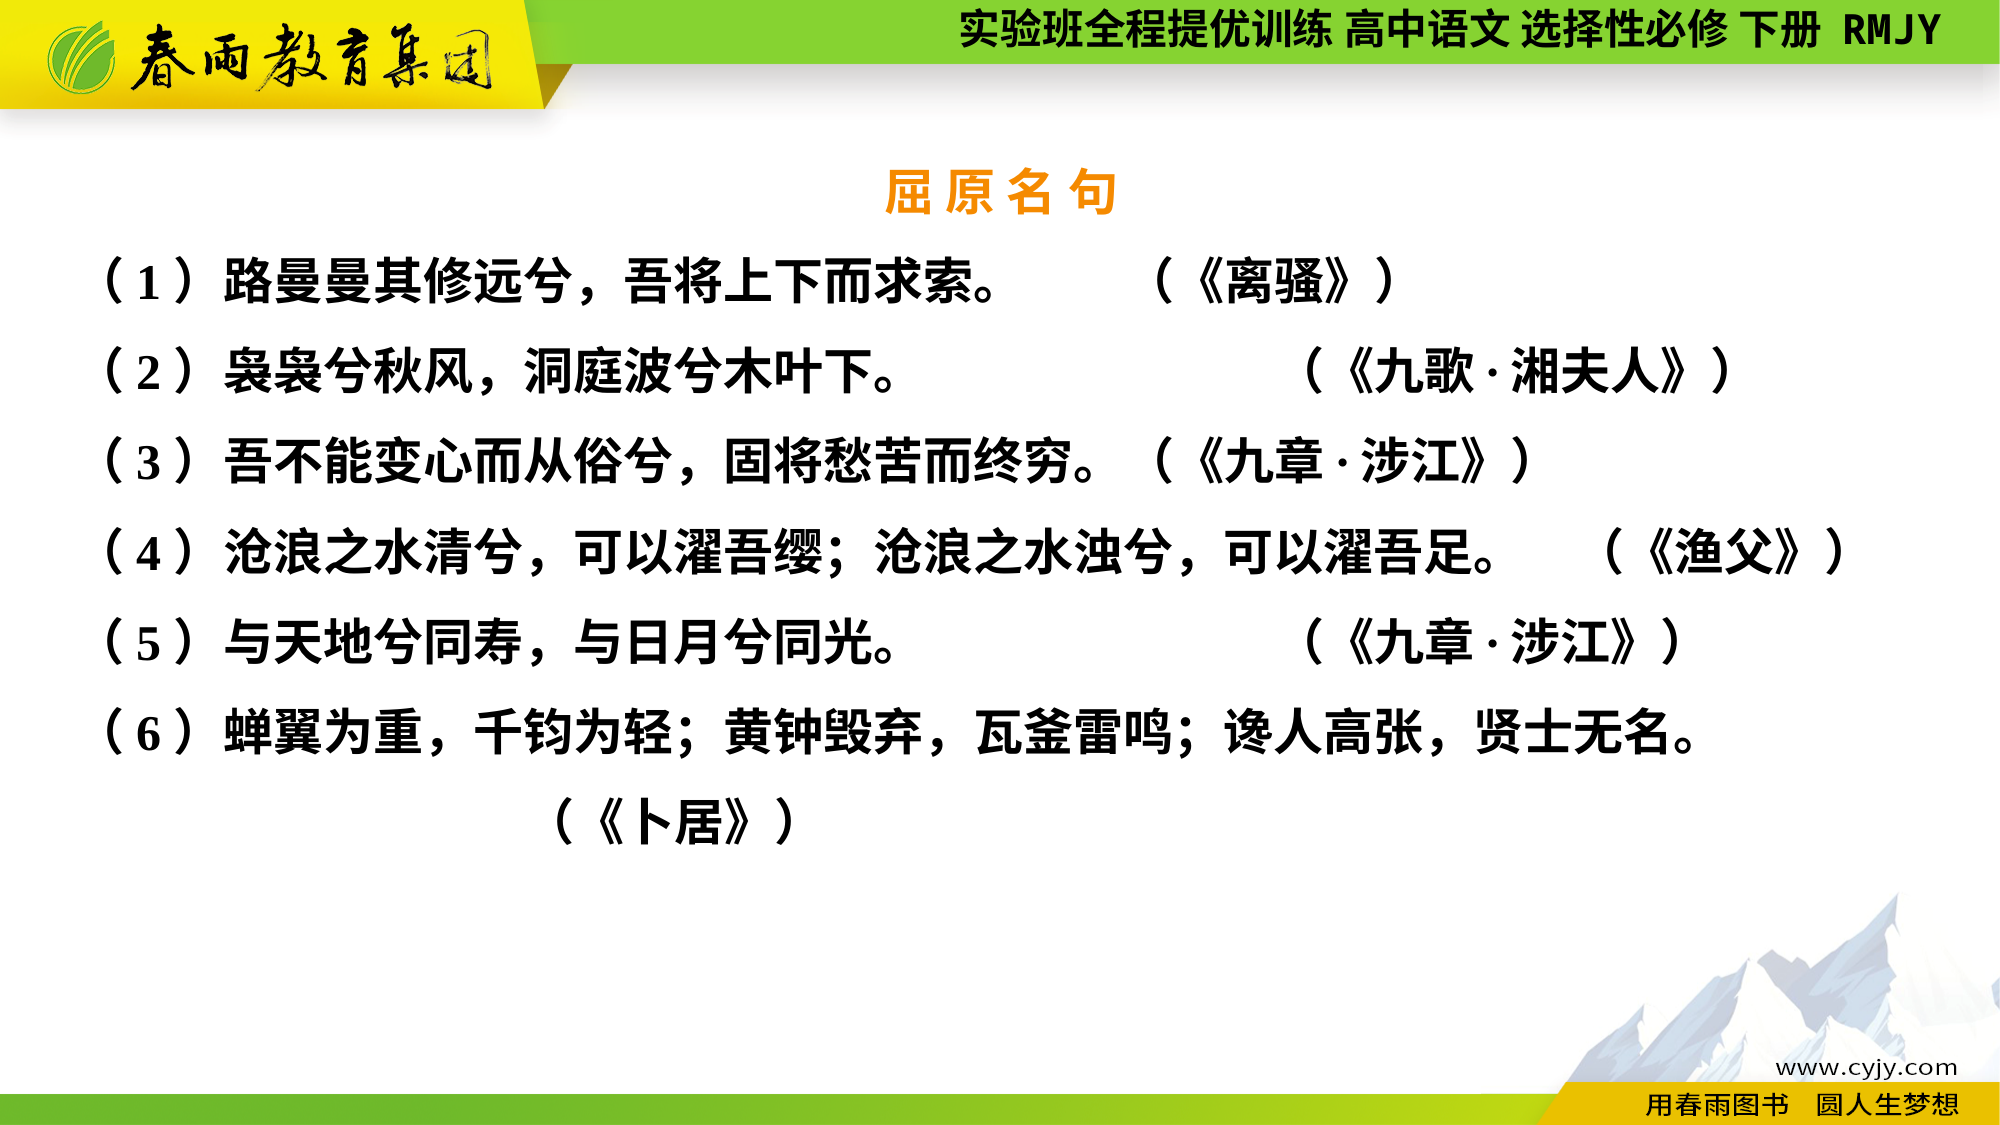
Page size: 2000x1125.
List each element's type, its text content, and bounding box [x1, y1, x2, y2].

picture [0, 0, 2000, 1125]
list 屈 原 名 句 （1）路曼曼其修远兮，吾将上下而求索。 （《离骚》） （2）袅袅兮秋风，洞庭波兮木叶下。 （《九歌·湘夫人》） （3）吾不能变心而从俗兮，固将愁苦而终穷。 （《九章·涉江》） （4）沧浪之水清兮，可以濯吾缨；沧浪之水浊兮，可以濯吾足。 （《渔父》） （5）与天地兮同寿，与日月兮同光。 （《九章·涉江》） （6）蝉翼为重，千钧为轻；黄钟毁弃，瓦釜雷鸣；谗人高张，贤士无名。 （《卜居》） [59, 122, 1944, 865]
